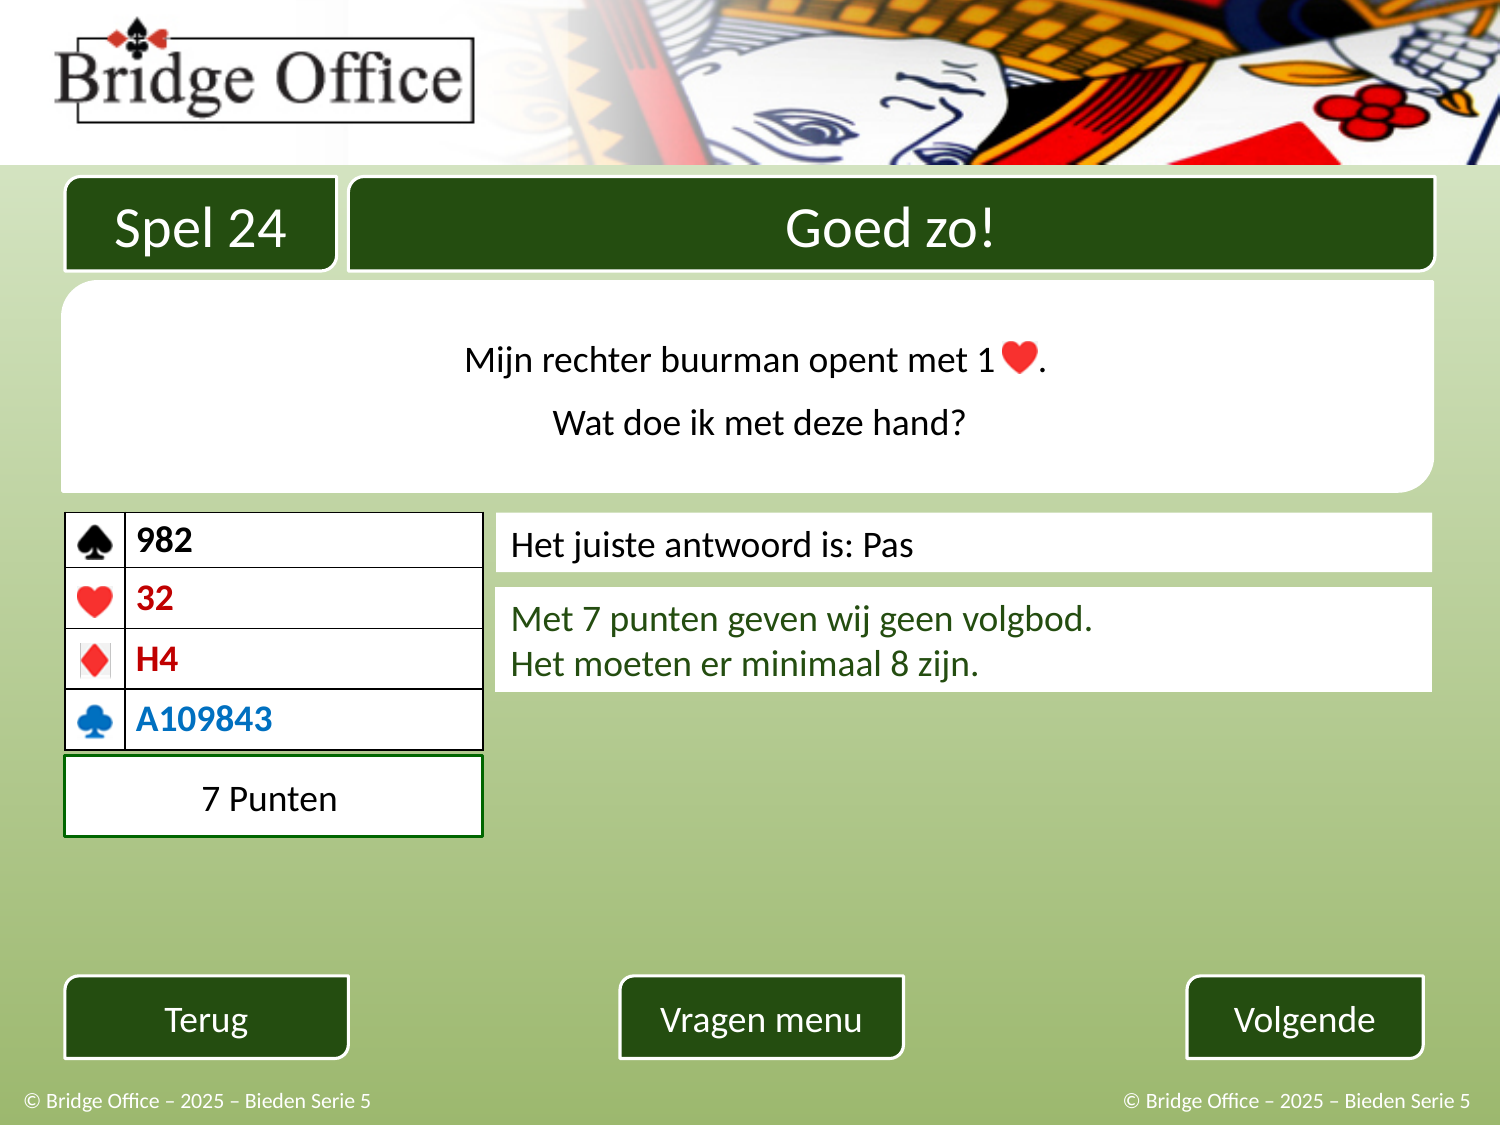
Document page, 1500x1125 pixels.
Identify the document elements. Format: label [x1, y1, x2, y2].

text_box [496, 512, 1433, 573]
text_box [1185, 974, 1425, 1061]
text_box [63, 174, 339, 273]
text_box [8, 1079, 393, 1121]
text_box [63, 974, 350, 1061]
table_header [66, 513, 124, 567]
picture [77, 524, 114, 561]
text_box [63, 754, 484, 838]
table_cell [126, 690, 482, 749]
table_cell [66, 568, 124, 628]
table_cell [126, 629, 482, 688]
table_cell [66, 629, 124, 688]
text_box [495, 587, 1432, 692]
picture [1001, 341, 1038, 374]
text_box [1107, 1079, 1500, 1121]
picture [77, 703, 114, 740]
picture [77, 643, 114, 679]
picture [0, 0, 1500, 166]
table_cell [126, 568, 482, 628]
text_box [61, 280, 1435, 493]
text_box [618, 974, 906, 1061]
text_box [346, 174, 1437, 273]
table_cell [66, 690, 124, 749]
picture [77, 585, 114, 618]
table_header [126, 513, 482, 567]
